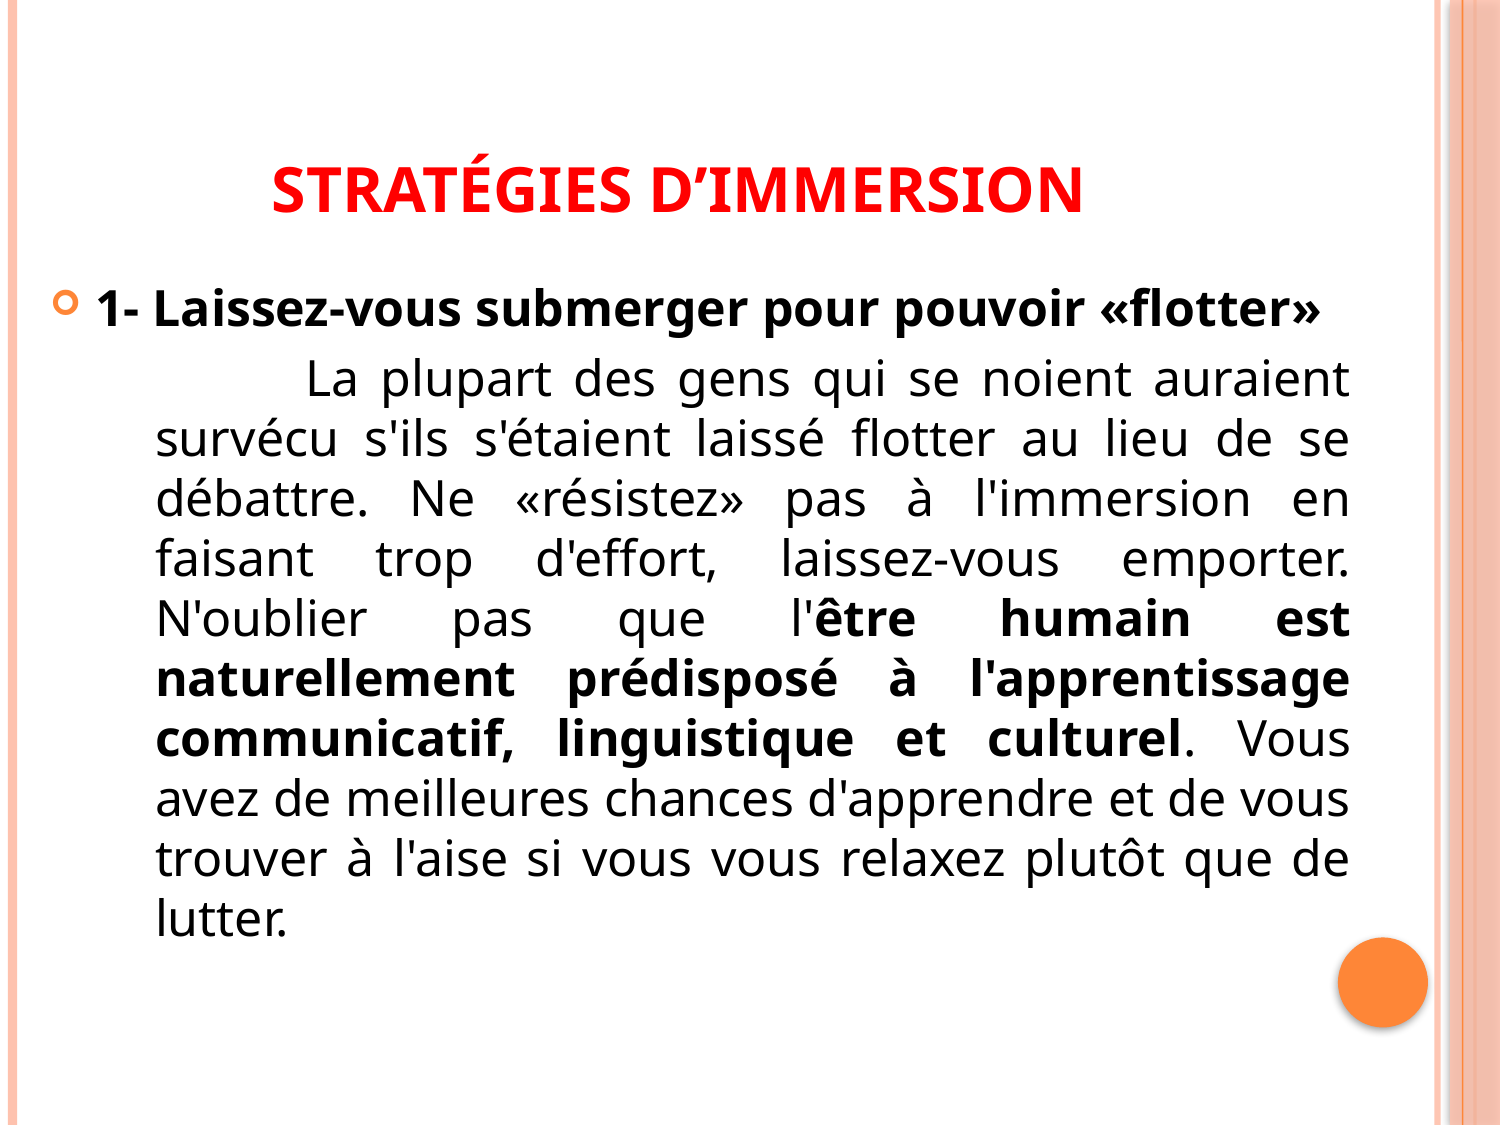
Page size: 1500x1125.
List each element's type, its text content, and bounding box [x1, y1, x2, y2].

list 1- Laissez-vous submerger pour pouvoir «flotter» La plupart des gens qui se noient auraient survécu s'ils s'étaient laissé flotter au lieu de se débattre. Ne «résistez» pas à l'immersion en faisant trop d'effort, laissez-vous emporter. N'oublier pas que l'être humain est naturellement prédisposé à l'apprentissage communicatif, linguistique et culturel. Vous avez de meilleures chances d'apprendre et de vous trouver à l'aise si vous vous relaxez plutôt que de lutter. [35, 269, 1367, 1069]
title Stratégies d’immersion [75, 45, 1300, 233]
